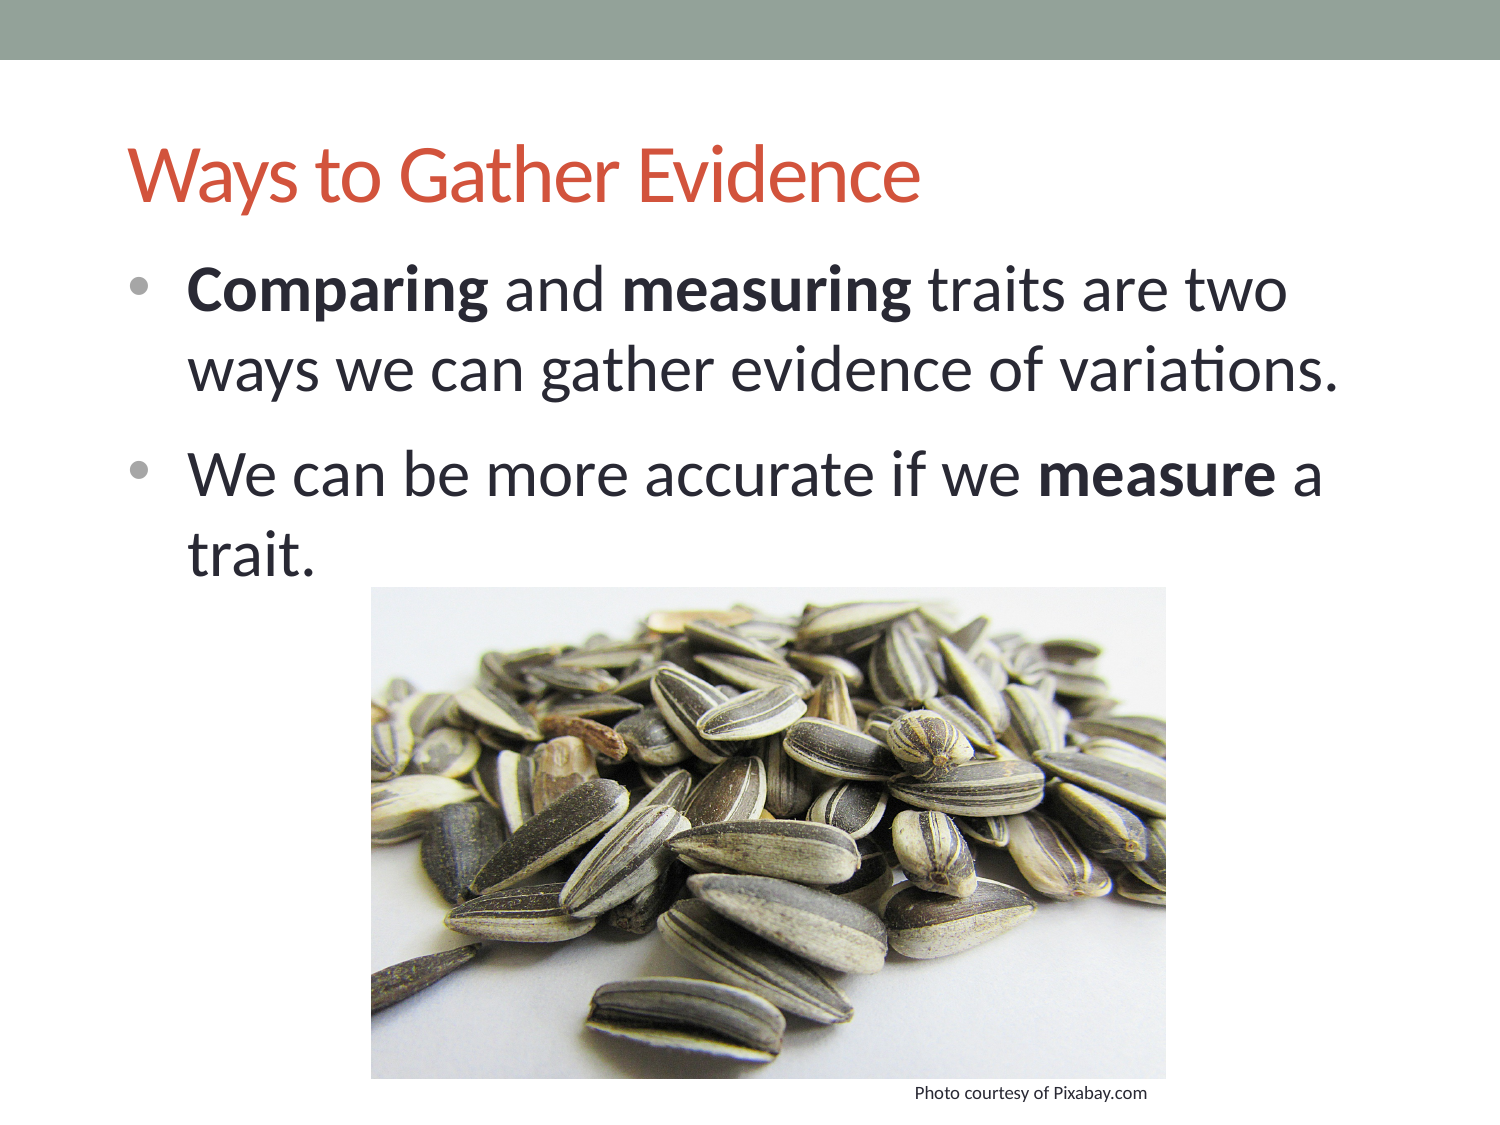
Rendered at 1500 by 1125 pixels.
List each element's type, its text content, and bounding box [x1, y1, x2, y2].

text_box Photo courtesy of Pixabay.com [899, 1073, 1188, 1111]
picture [371, 587, 1166, 1080]
title Ways to Gather Evidence [112, 87, 1425, 250]
text_box Comparing and measuring traits are two ways we can gather evidence of variations. We can be more accurate if we measure a trait. [112, 237, 1363, 598]
